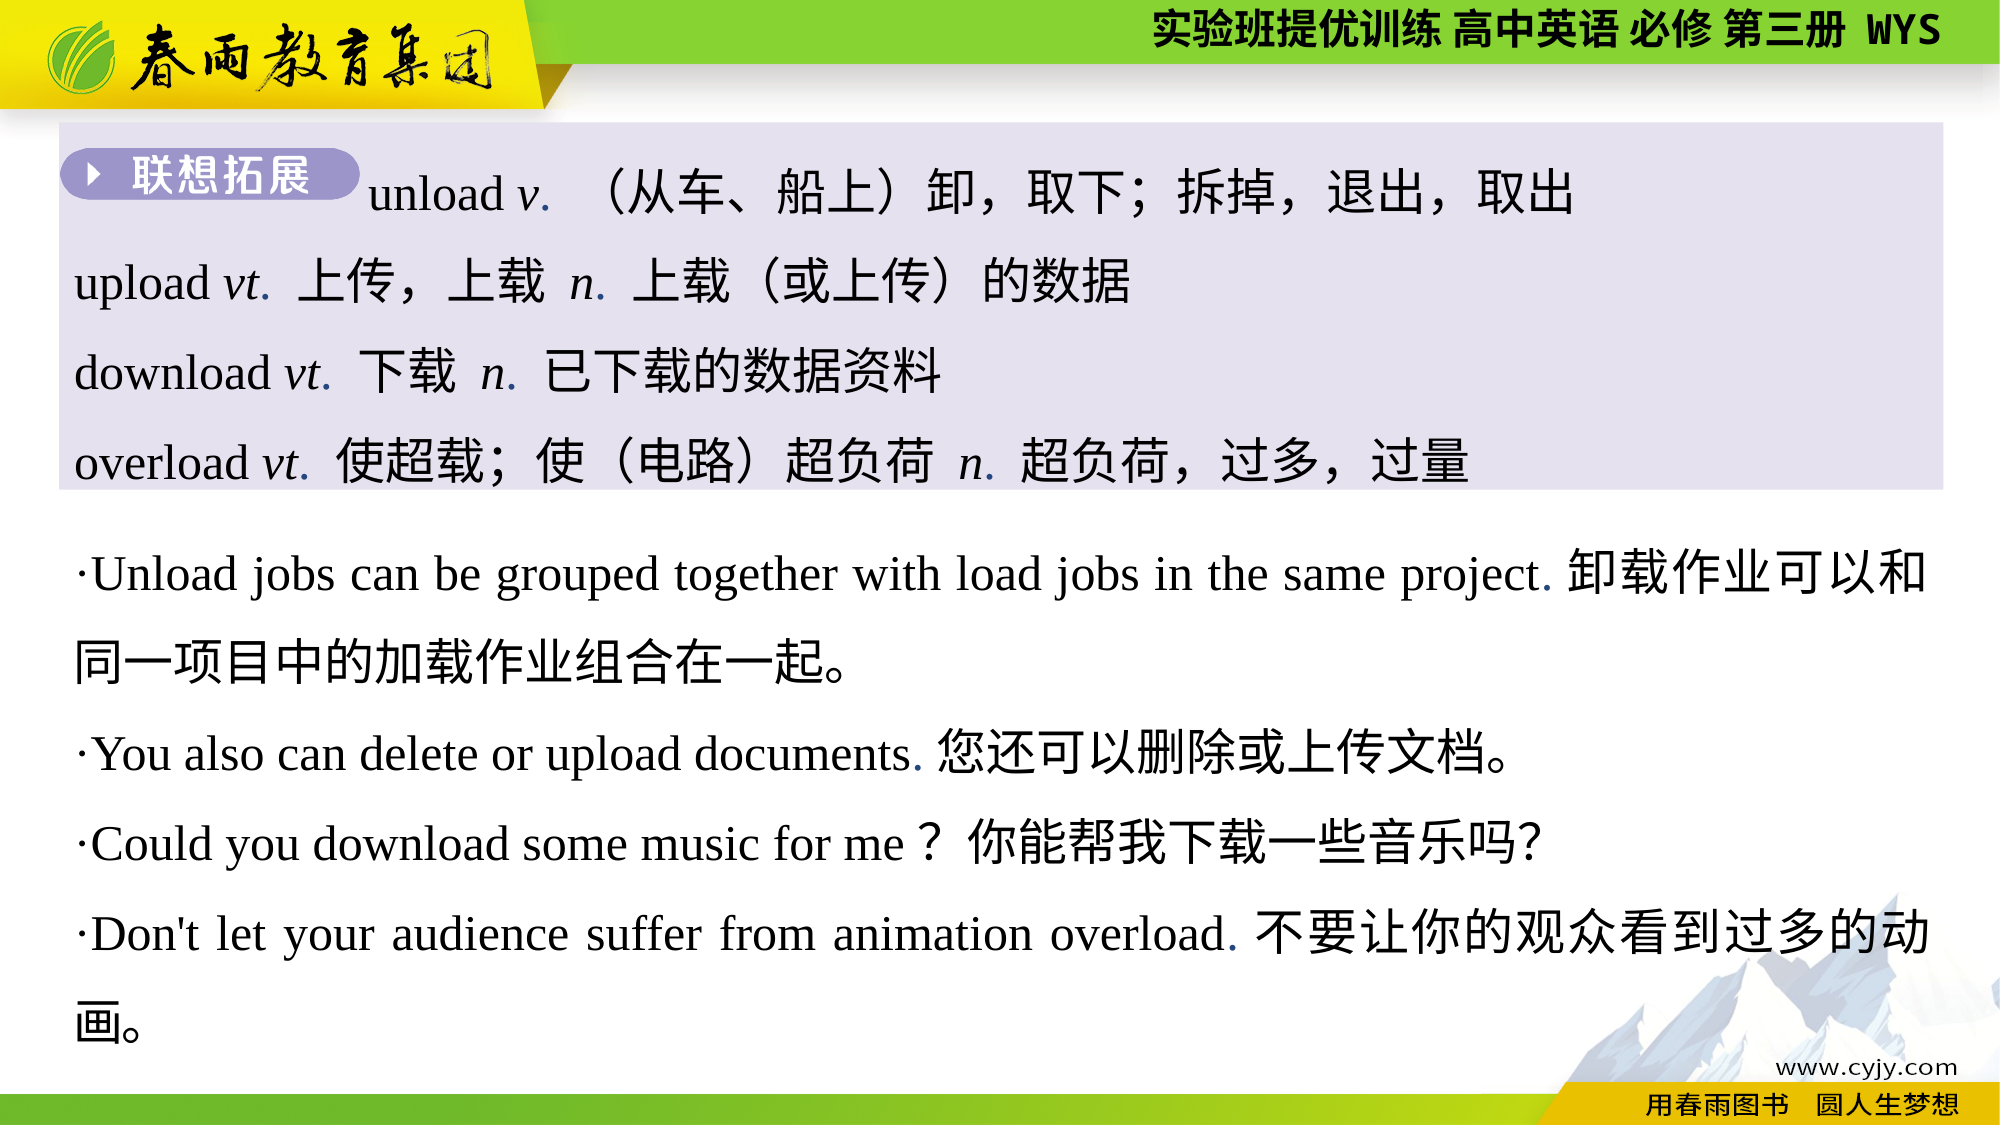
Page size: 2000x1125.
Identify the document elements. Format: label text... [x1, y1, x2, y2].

text_box ·Unload jobs can be grouped together with load jobs in the same project.卸载作业可以和同一项目中的加载作业组合在一起。 ·You also can delete or upload documents.您还可以删除或上传文档。 ·Could you download some music for me？你能帮我下载一些音乐吗？ ·Don't let your audience suffer from animation overload.不要让你的观众看到过多的动画。 [59, 503, 1944, 1059]
list unload v. （从车、船上）卸，取下；拆掉，退出，取出 upload vt. 上传，上载 n. 上载（或上传）的数据 download vt. 下载 n. 已下载的数据资料 overload vt. 使超载；使（电路）超负荷 n. 超负荷，过多，过量 [59, 122, 1944, 490]
picture [0, 0, 2000, 1125]
